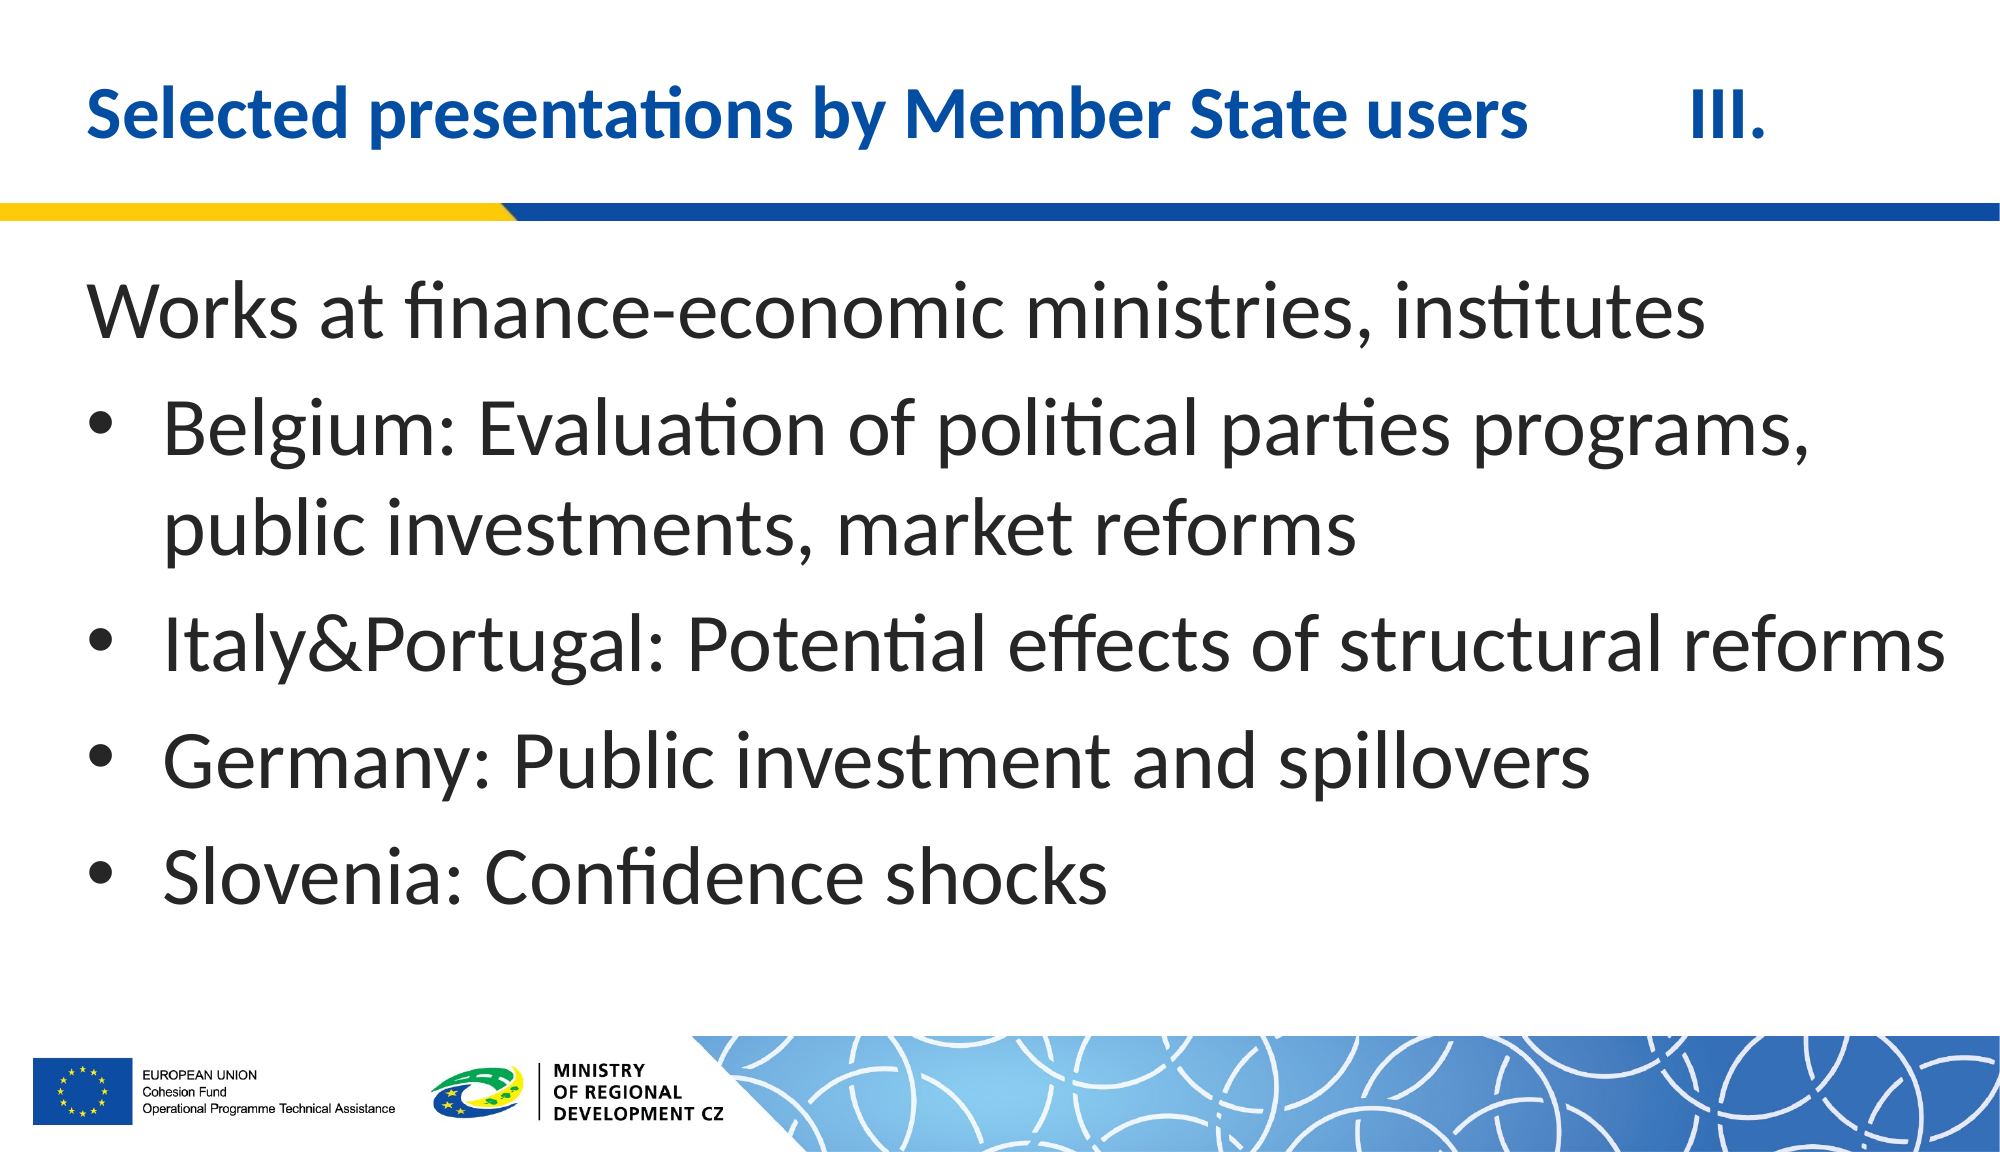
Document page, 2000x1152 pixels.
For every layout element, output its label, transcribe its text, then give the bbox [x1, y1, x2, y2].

picture [0, 1036, 2000, 1152]
title Selected presentations by Member State users III. [66, 32, 1981, 185]
picture [0, 203, 2000, 221]
list Works at finance-economic ministries, institutes Belgium: Evaluation of political parties programs, public investments, market reforms Italy&Portugal: Potential effects of structural reforms Germany: Public investment and spillovers Slovenia: Confidence shocks [66, 245, 1981, 978]
